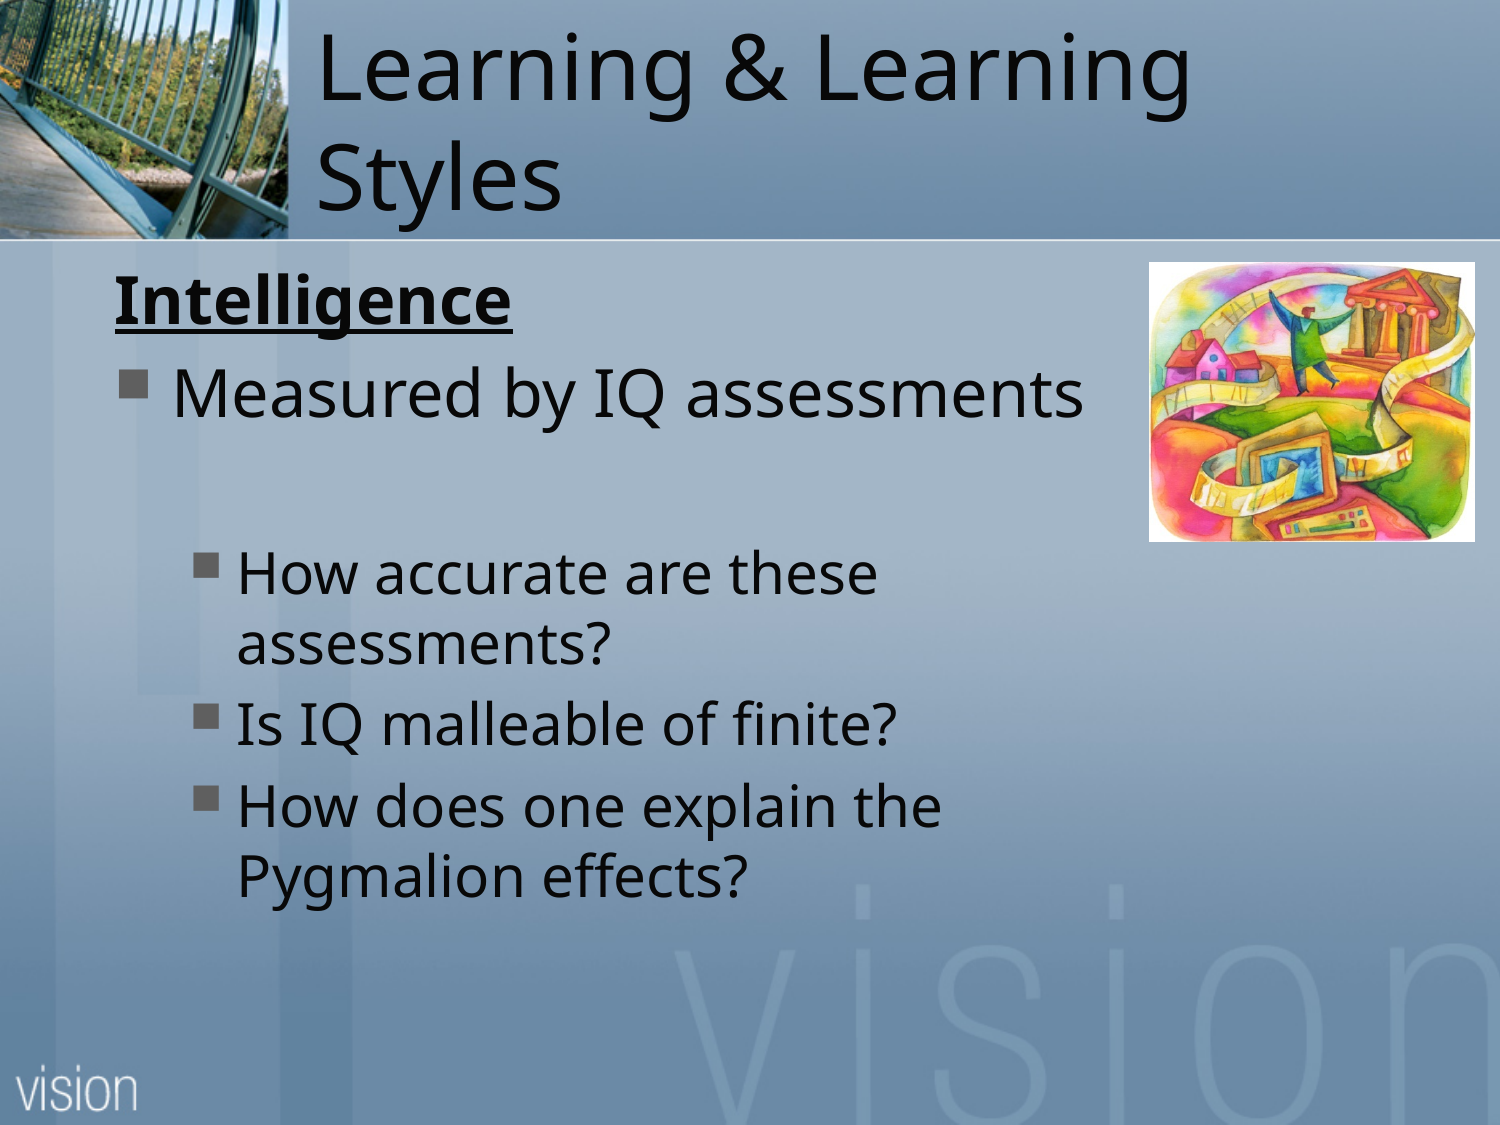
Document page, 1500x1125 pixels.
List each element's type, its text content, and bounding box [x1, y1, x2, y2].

list Intelligence Measured by IQ assessments How accurate are these assessments? Is IQ malleable of finite? How does one explain the Pygmalion effects? [99, 249, 1262, 1083]
picture [0, 0, 1500, 1125]
title Learning & Learning Styles [299, 30, 1462, 207]
